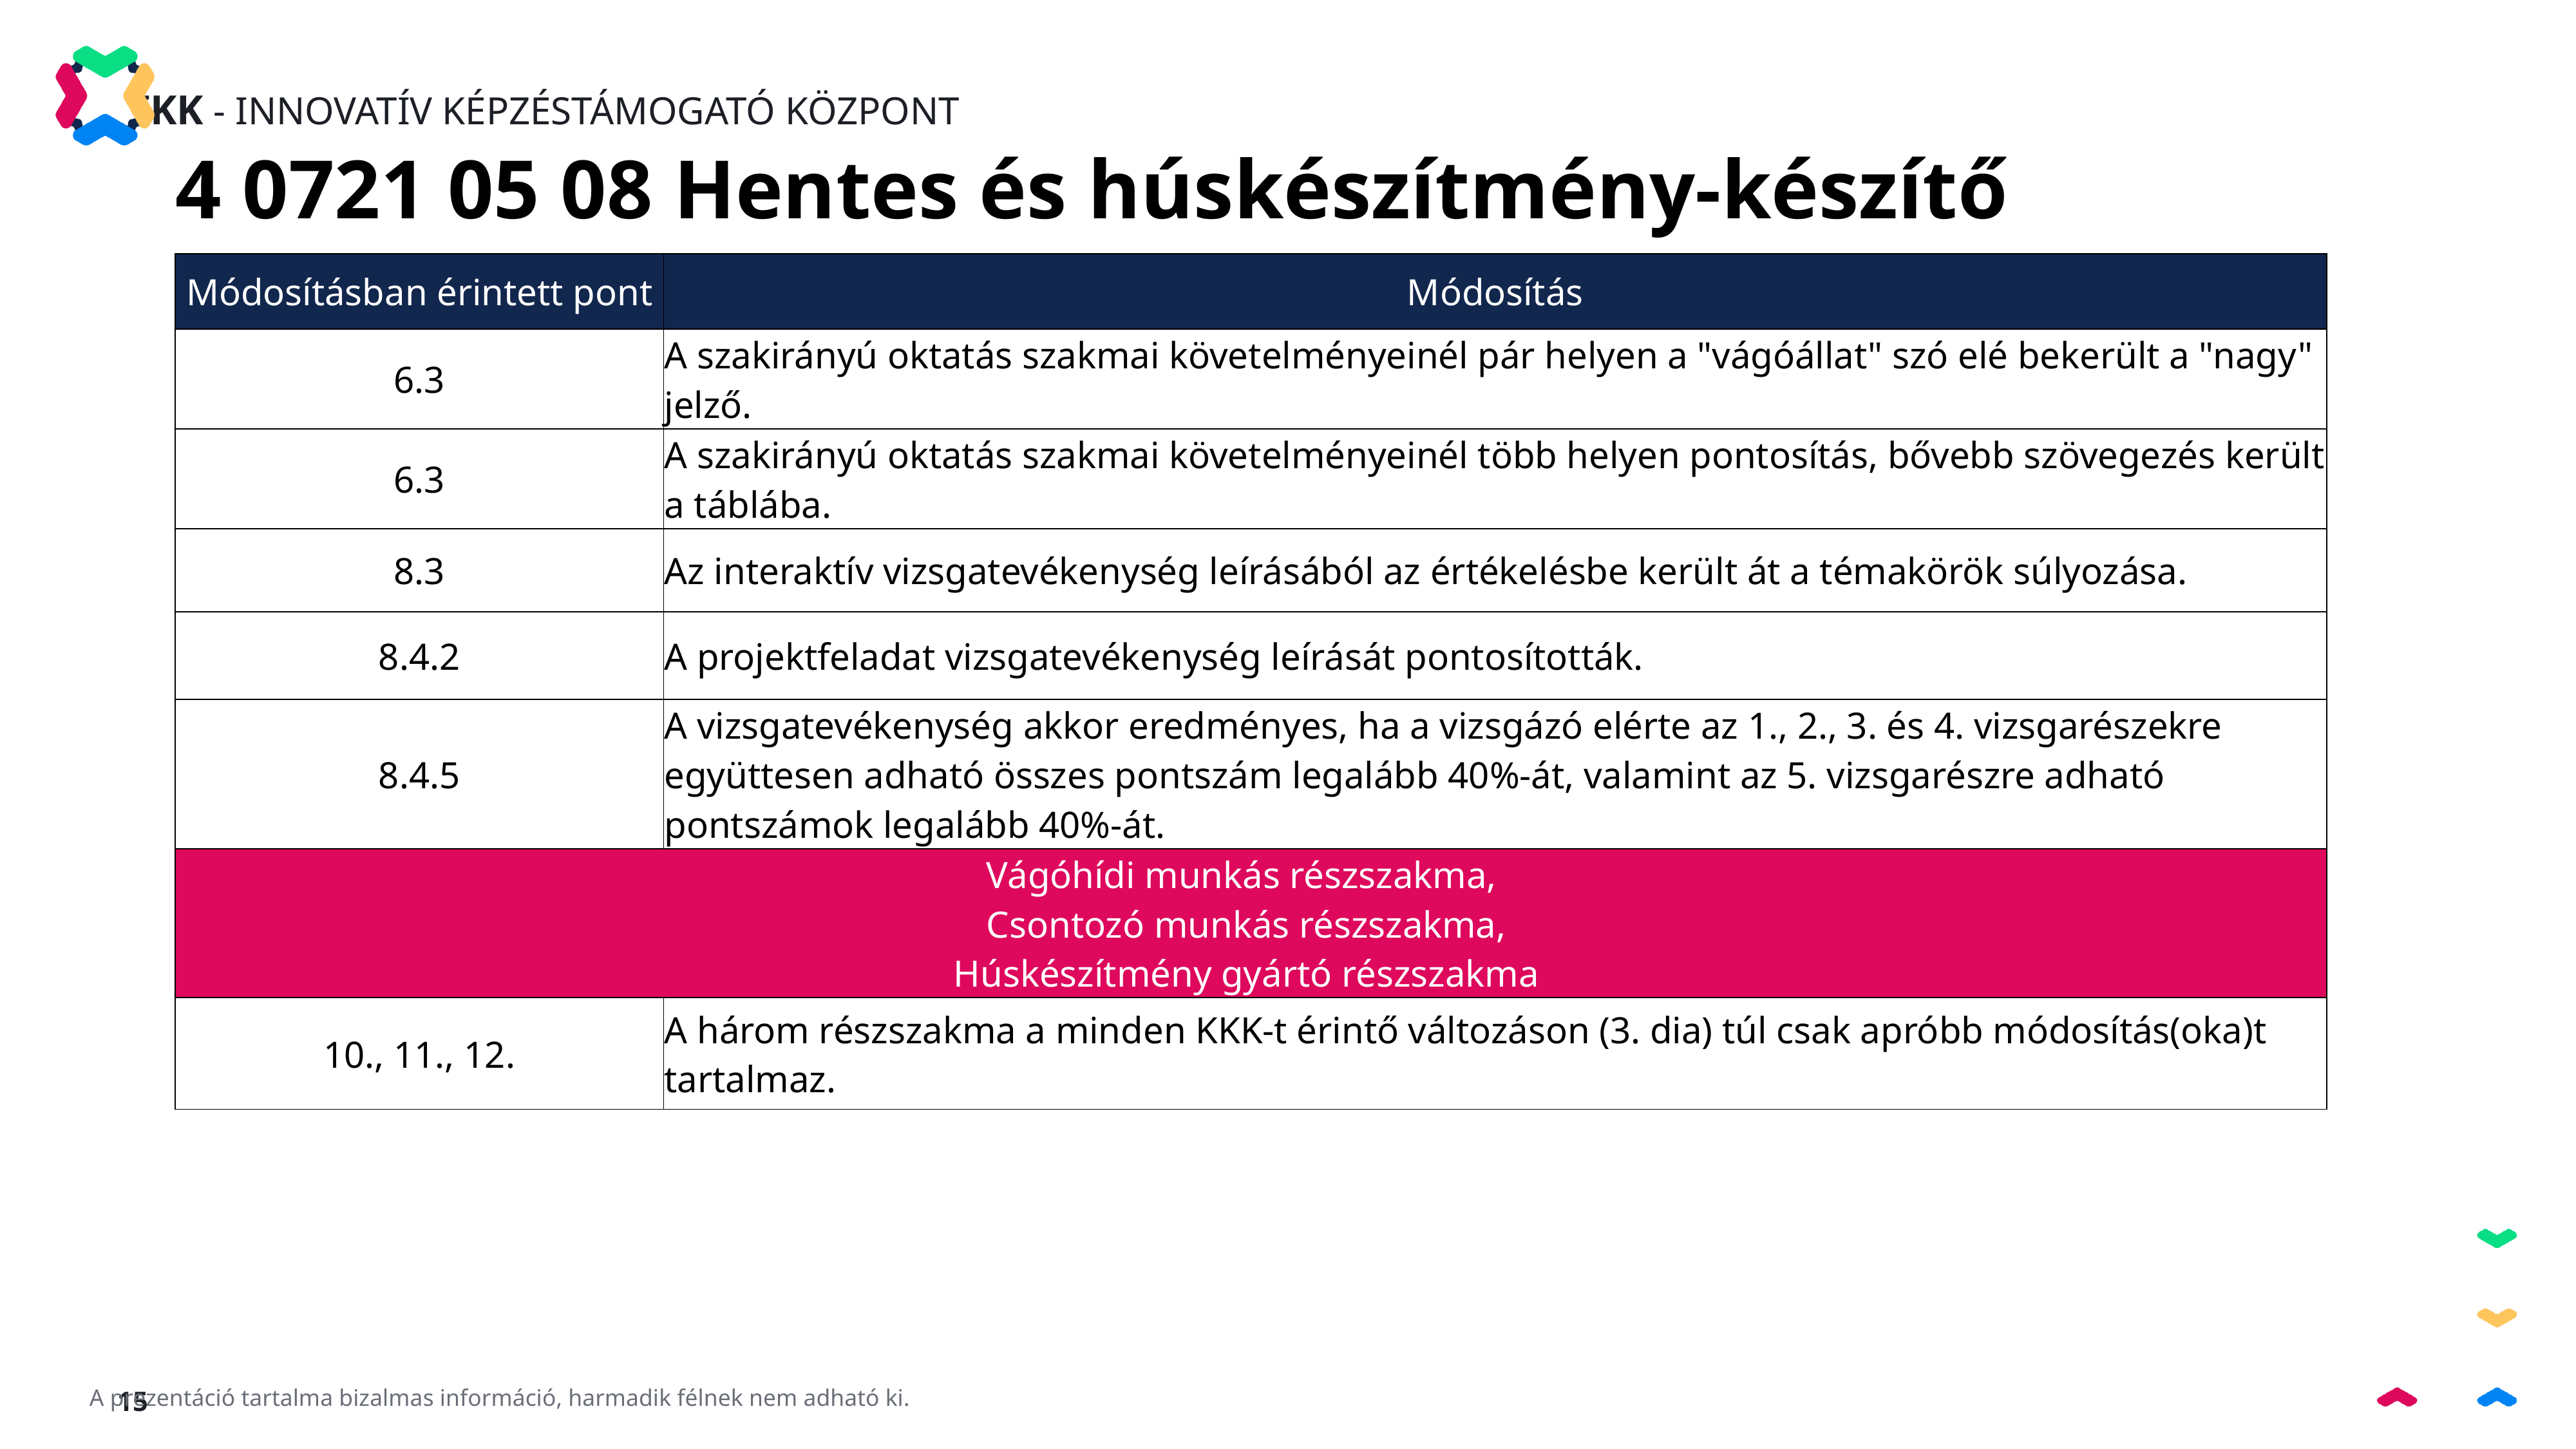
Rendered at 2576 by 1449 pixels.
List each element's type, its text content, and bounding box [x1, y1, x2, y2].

table_header Módosítás [664, 254, 2326, 328]
table_cell A projektfeladat vizsgatevékenység leírását pontosították. [664, 612, 2326, 699]
table_cell 6.3 [176, 330, 663, 428]
table_header Módosításban érintett pont [176, 254, 663, 328]
table_cell A szakirányú oktatás szakmai követelményeinél több helyen pontosítás, bővebb szövegezés került a táblába. [664, 430, 2326, 528]
table_cell 8.3 [176, 529, 663, 611]
table_cell A szakirányú oktatás szakmai követelményeinél pár helyen a "vágóállat" szó elé bekerült a "nagy" jelző. [664, 330, 2326, 428]
table_cell Az interaktív vizsgatevékenység leírásából az értékelésbe került át a témakörök súlyozása. [664, 529, 2326, 611]
table_cell 10., 11., 12. [176, 998, 663, 1109]
table_cell 8.4.5 [176, 700, 663, 848]
picture [2377, 1229, 2517, 1406]
picture [55, 46, 155, 146]
table_cell A három részszakma a minden KKK-t érintő változáson (3. dia) túl csak apróbb módosítás(oka)t tartalmaz. [664, 998, 2326, 1109]
list 4 0721 05 08 Hentes és húskészítmény-készítő [175, 138, 2336, 238]
table_cell 8.4.2 [176, 612, 663, 699]
table_cell A vizsgatevékenység akkor eredményes, ha a vizsgázó elérte az 1., 2., 3. és 4. vizsgarészekre együttesen adható összes pontszám legalább 40%-át, valamint az 5. vizsgarészre adható pontszámok legalább 40%-át. [664, 700, 2326, 848]
table_cell Vágóhídi munkás részszakma, Csontozó munkás részszakma, Húskészítmény gyártó részszakma [176, 849, 2326, 997]
table_cell 6.3 [176, 430, 663, 528]
